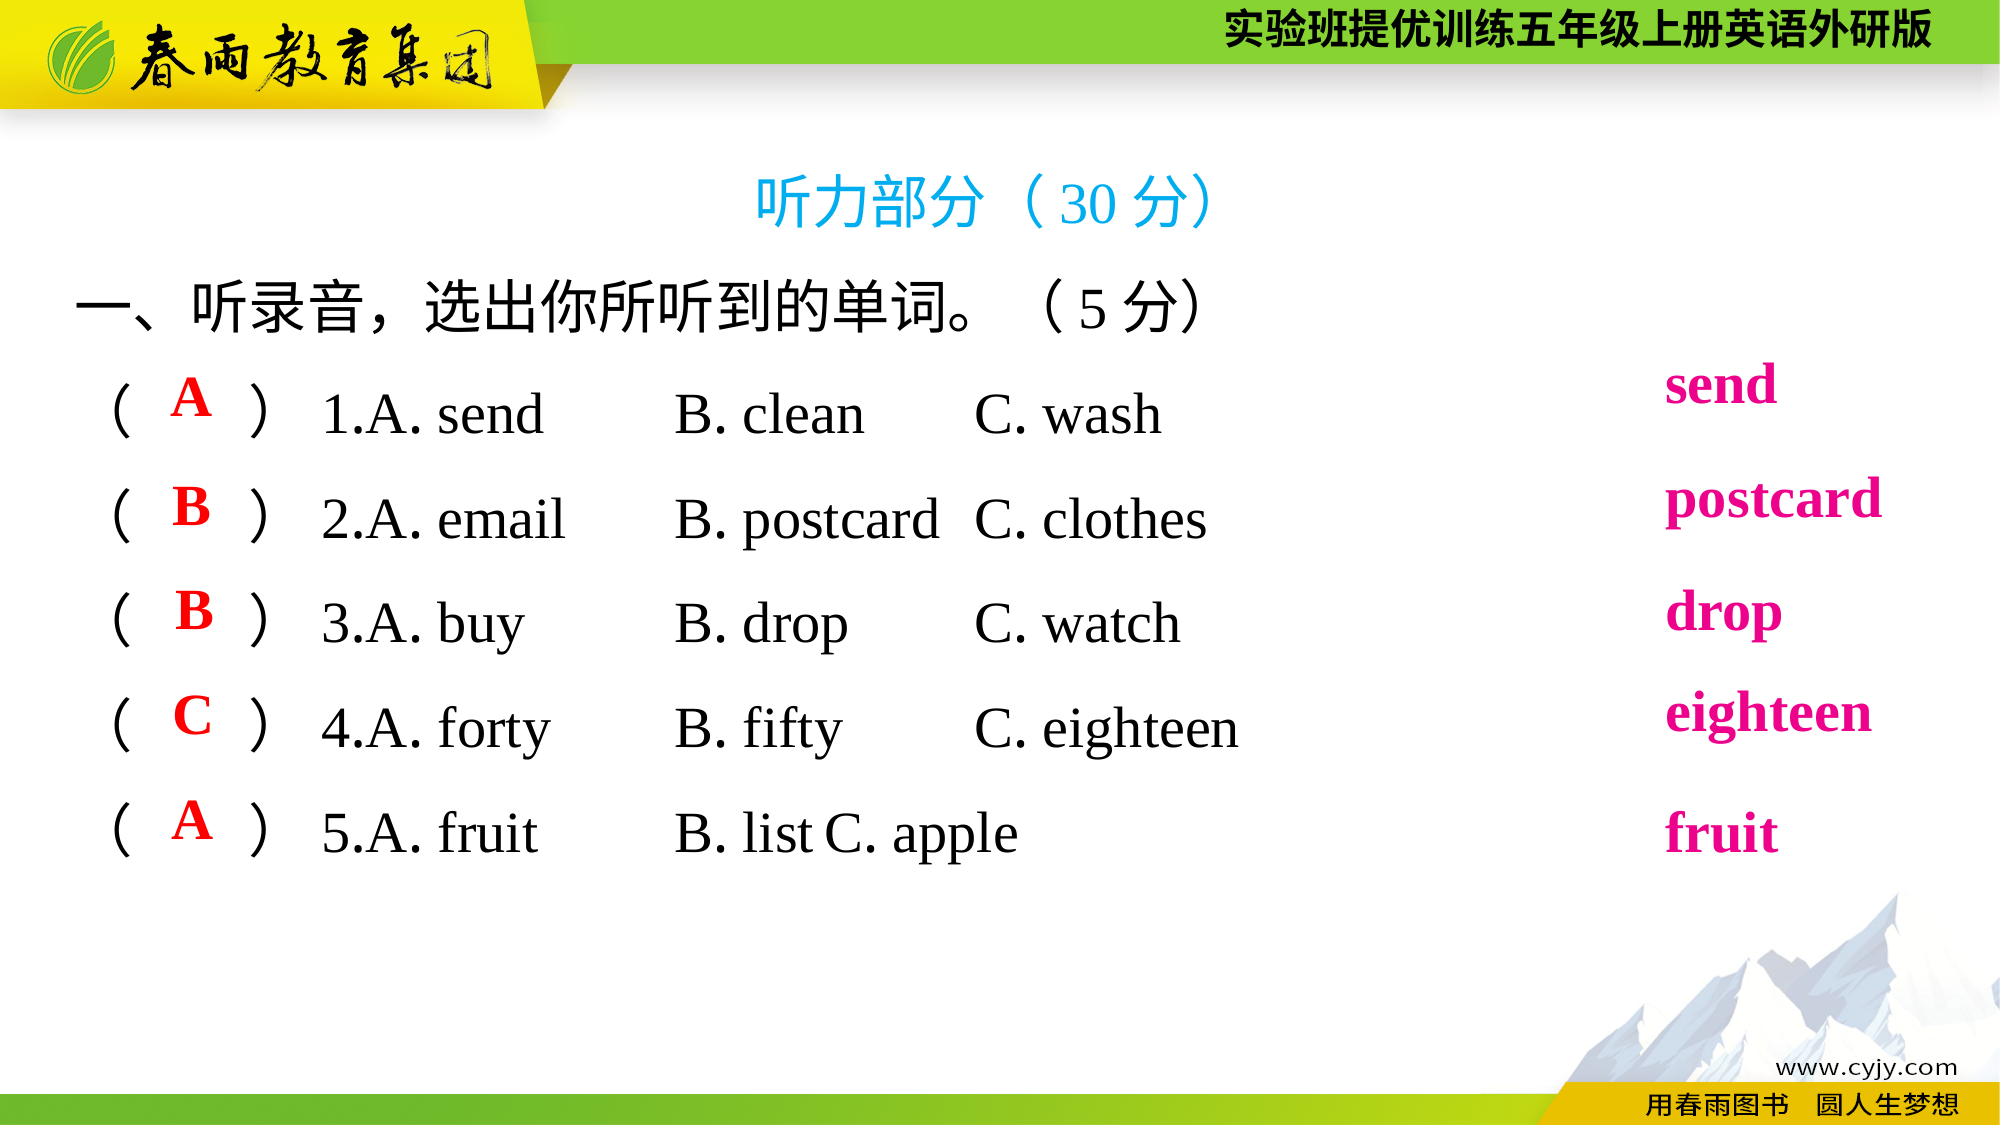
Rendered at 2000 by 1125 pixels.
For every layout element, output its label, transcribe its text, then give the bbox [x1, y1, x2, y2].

text_box B [160, 563, 229, 649]
text_box fruit [1650, 751, 1809, 872]
text_box send [1650, 338, 1794, 423]
text_box postcard [1650, 451, 1898, 537]
picture [0, 0, 2000, 1125]
list 听力部分（30分） 一、听录音，选出你所听到的单词。（5分） （ ）1.A. send B. clean C. wash （ ）2.A. email B. postcard C. clothes （ ）3.A. buy B. drop C. watch （ ）4.A. forty B. fifty C. eighteen （ ）5.A. fruit B. list C. apple [59, 122, 1944, 867]
text_box B [157, 459, 227, 545]
text_box C [157, 668, 230, 754]
text_box A [157, 773, 229, 859]
text_box A [156, 350, 228, 436]
text_box drop [1650, 564, 1800, 650]
text_box eighteen [1650, 665, 1888, 751]
